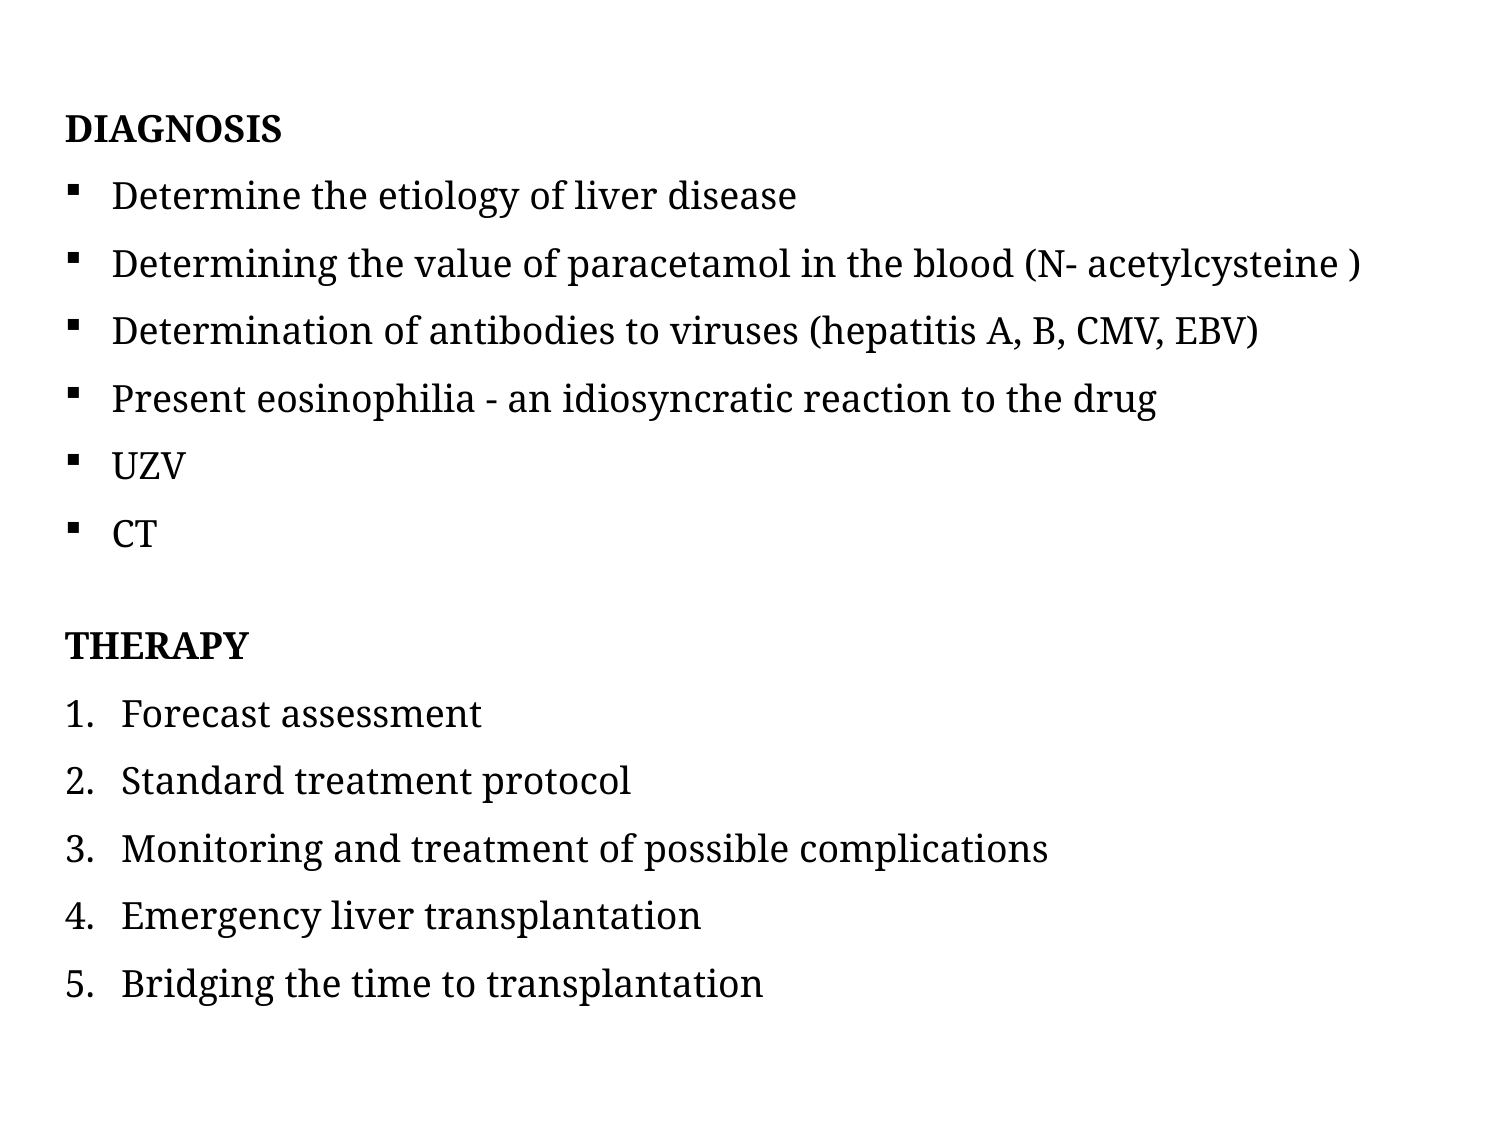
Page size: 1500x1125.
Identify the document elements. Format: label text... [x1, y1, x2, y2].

text_box DIAGNOSIS Determine the etiology of liver disease Determining the value of paracetamol in the blood (N- acetylcysteine ) Determination of antibodies to viruses (hepatitis A, B, CMV, EBV) Present eosinophilia - an idiosyncratic reaction to the drug UZV CT THERAPY Forecast assessment Standard treatment protocol Monitoring and treatment of possible complications Emergency liver transplantation Bridging the time to transplantation [50, 74, 1425, 1080]
